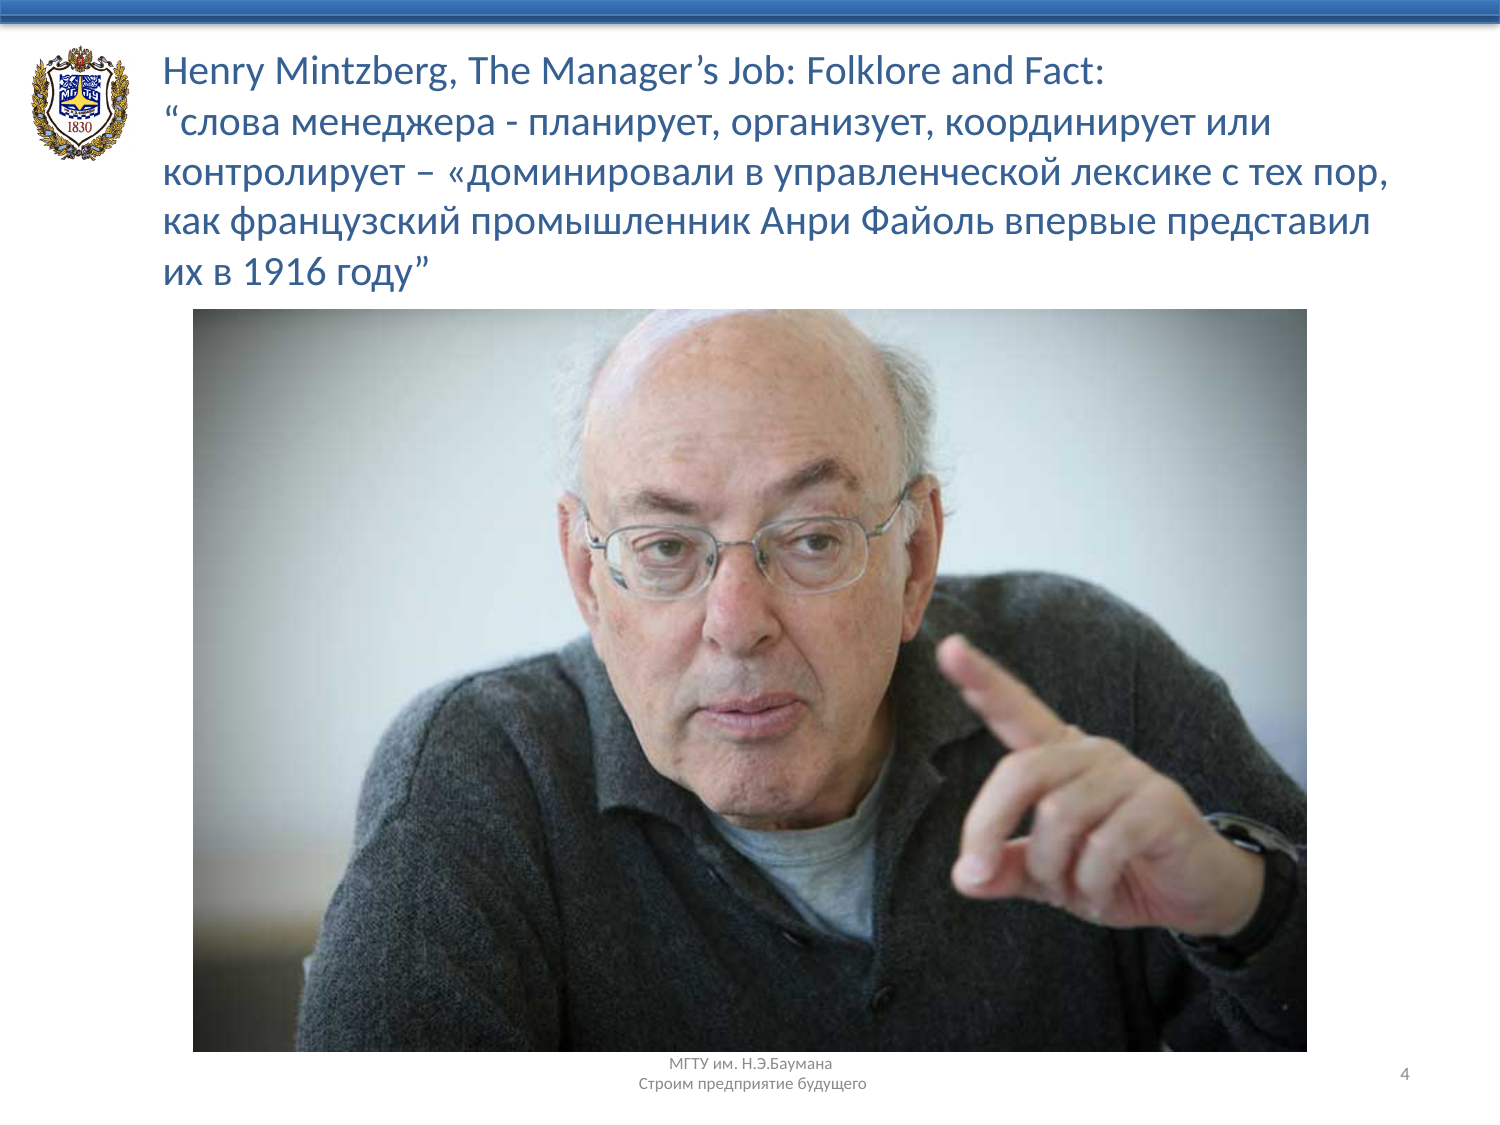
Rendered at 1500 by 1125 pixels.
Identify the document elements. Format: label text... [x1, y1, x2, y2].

title Henry Mintzberg, The Manager’s Job: Folklore and Fact: “слова менеджера - планирует, организует, координирует или контролирует – «доминировали в управленческой лексике с тех пор, как французский промышленник Анри Файоль впервые представил их в 1916 году” [147, 45, 1425, 292]
picture [31, 43, 132, 162]
slide_number 4 [1074, 1042, 1425, 1103]
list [193, 308, 1307, 1052]
